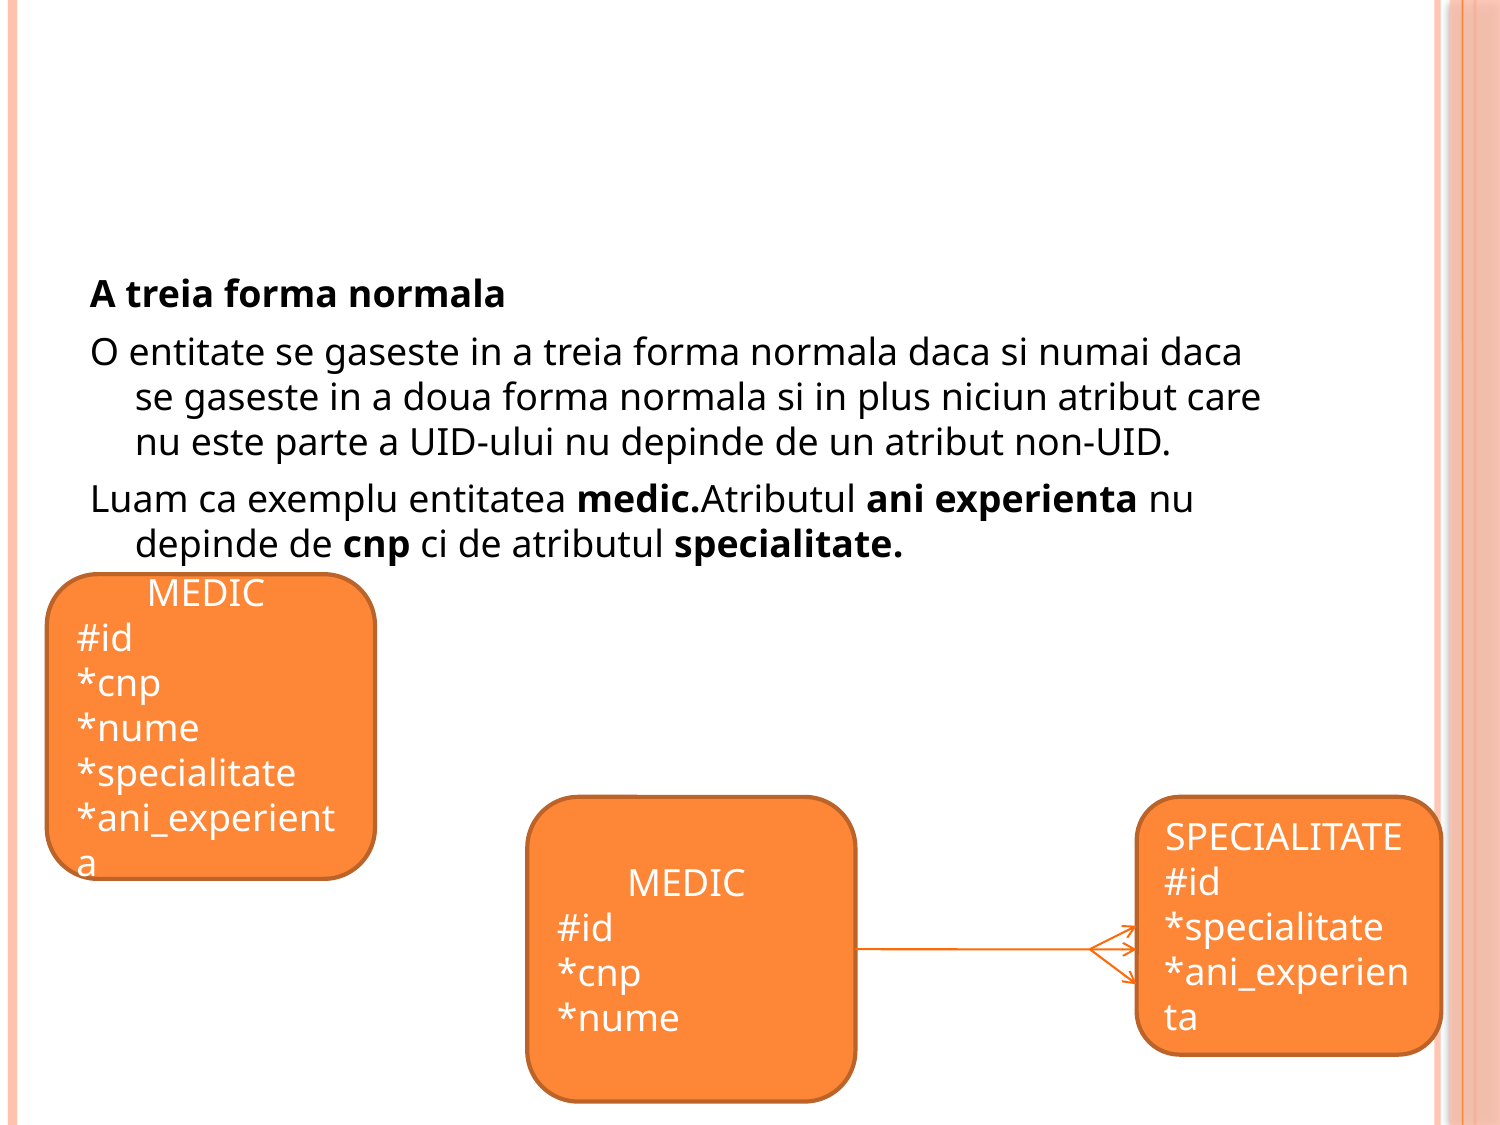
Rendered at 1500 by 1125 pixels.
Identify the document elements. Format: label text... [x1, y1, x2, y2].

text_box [1089, 948, 1138, 985]
list A treia forma normala O entitate se gaseste in a treia forma normala daca si numai daca se gaseste in a doua forma normala si in plus niciun atribut care nu este parte a UID-ului nu depinde de un atribut non-UID. Luam ca exemplu entitatea medic.Atributul ani experienta nu depinde de cnp ci de atributul specialitate. [75, 262, 1300, 1062]
text_box MEDIC #id *cnp *nume [525, 794, 858, 1104]
text_box MEDIC #id *cnp *nume *specialitate *ani_experienta [44, 572, 378, 881]
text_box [1089, 925, 1138, 947]
text_box SPECIALITATE #id *specialitate *ani_experienta [1134, 794, 1444, 1057]
